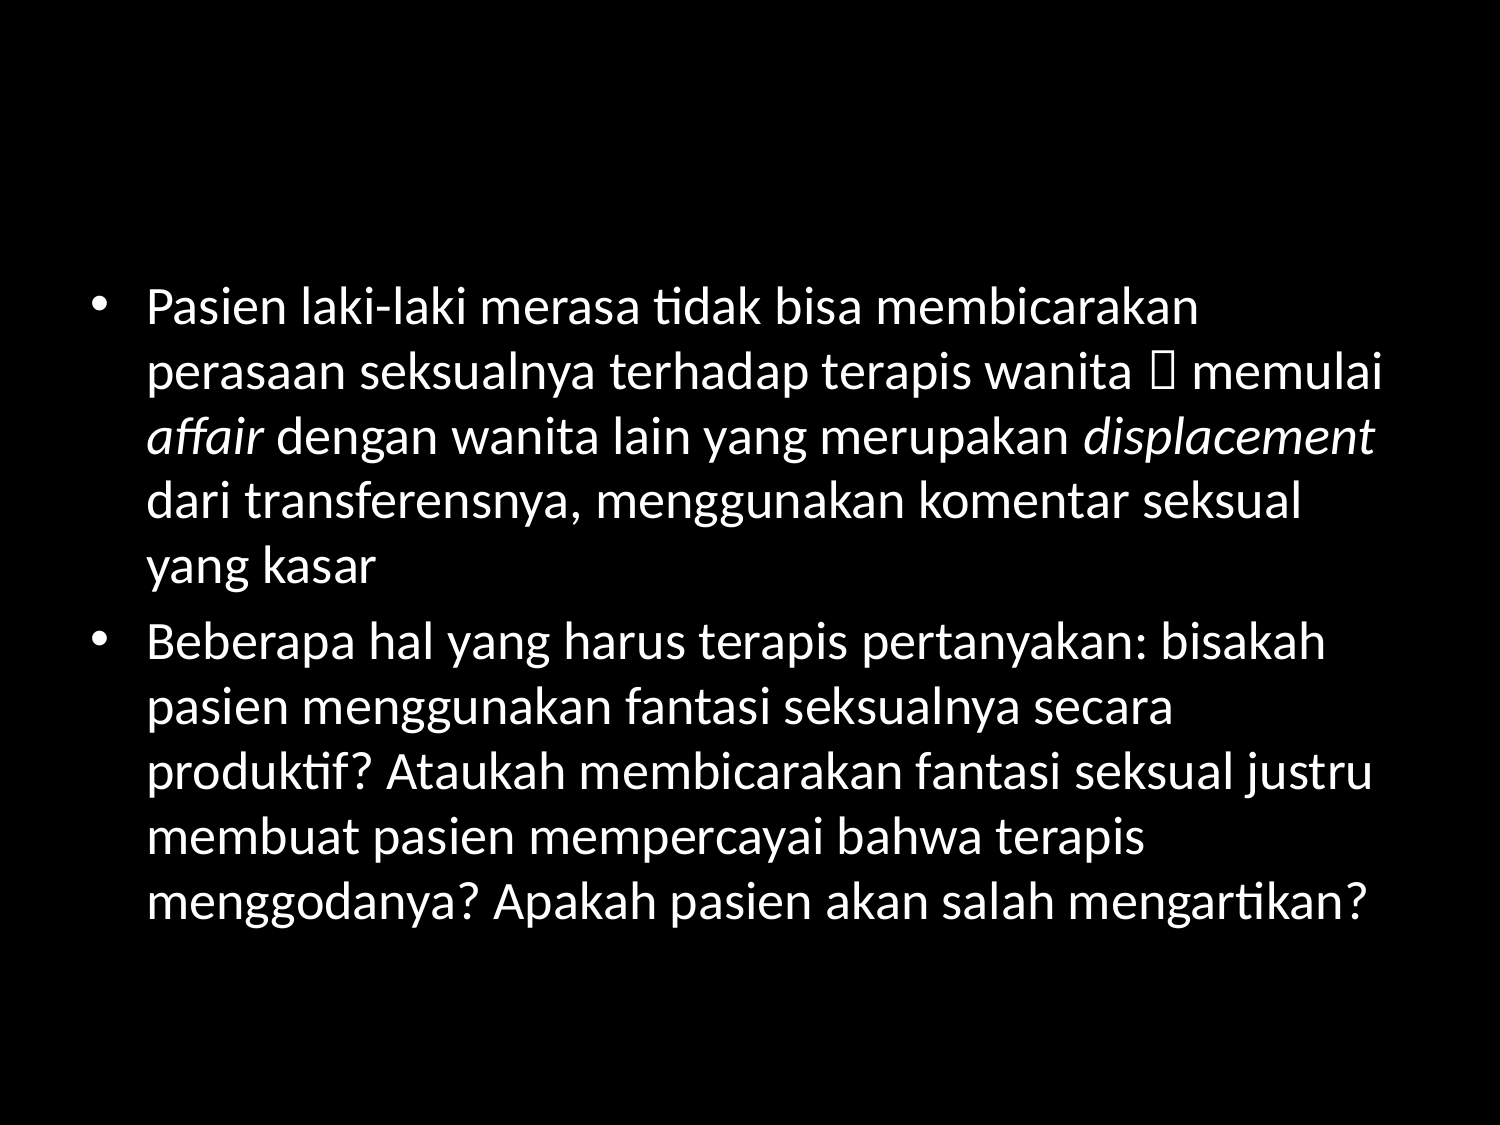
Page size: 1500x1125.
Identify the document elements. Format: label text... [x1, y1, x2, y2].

list Pasien laki-laki merasa tidak bisa membicarakan perasaan seksualnya terhadap terapis wanita  memulai affair dengan wanita lain yang merupakan displacement dari transferensnya, menggunakan komentar seksual yang kasar Beberapa hal yang harus terapis pertanyakan: bisakah pasien menggunakan fantasi seksualnya secara produktif? Ataukah membicarakan fantasi seksual justru membuat pasien mempercayai bahwa terapis menggodanya? Apakah pasien akan salah mengartikan? [75, 262, 1425, 1005]
